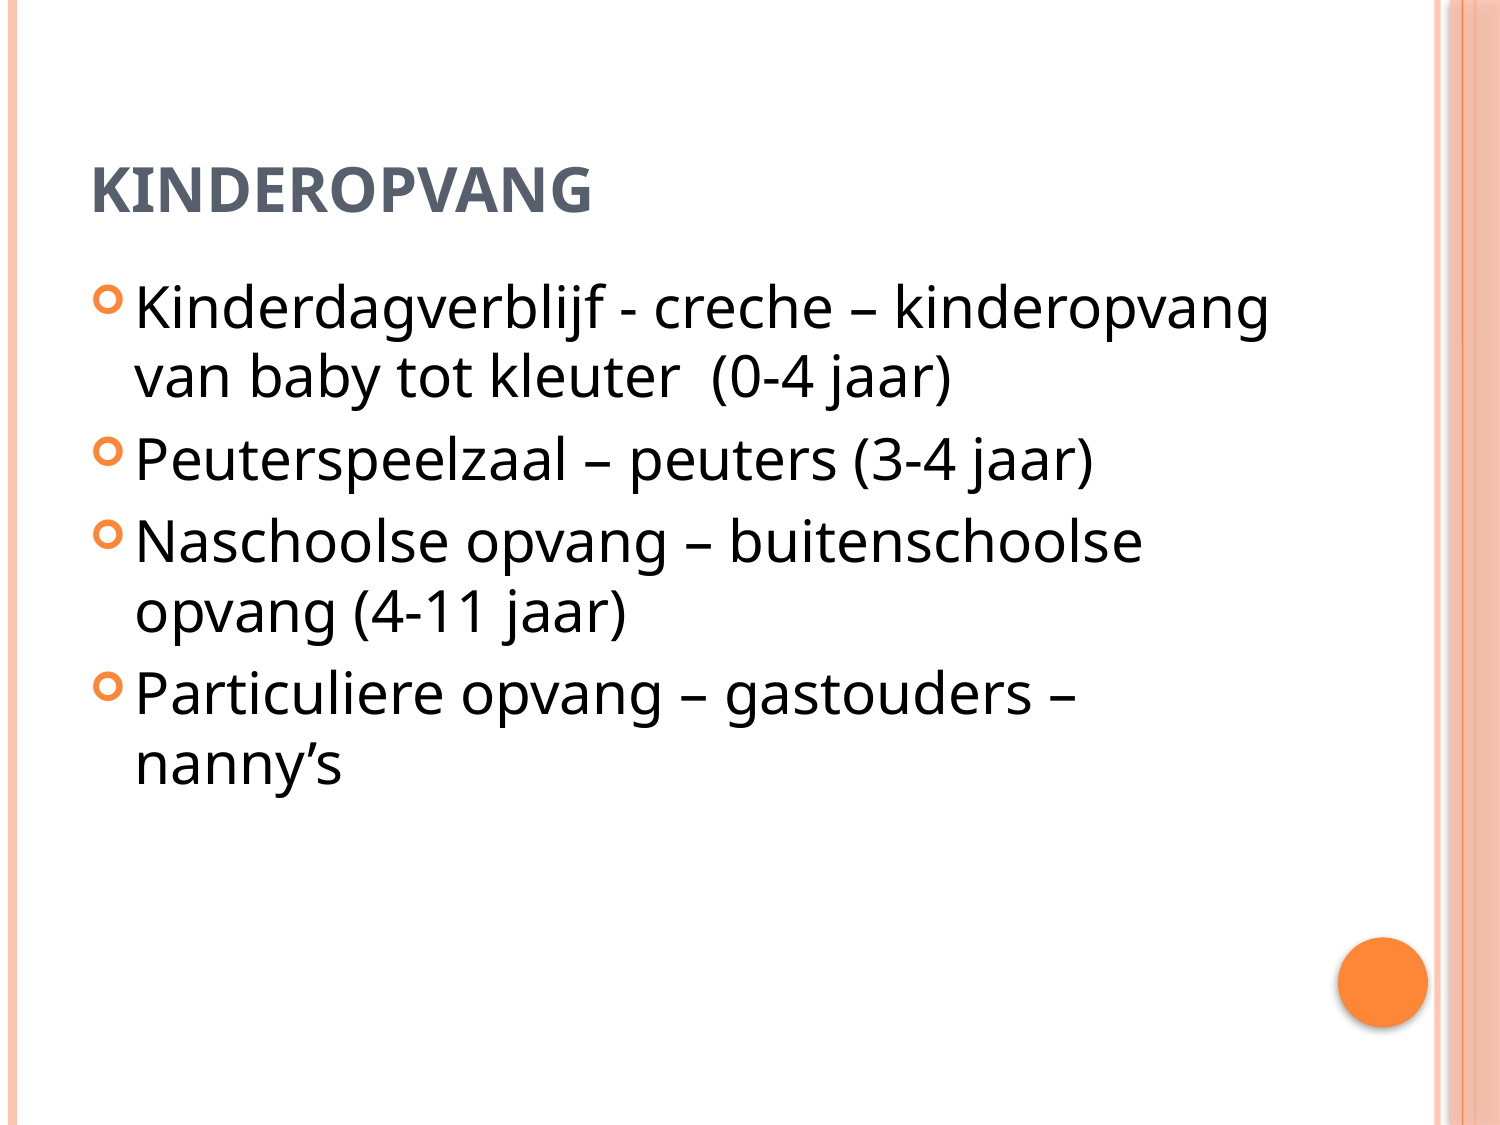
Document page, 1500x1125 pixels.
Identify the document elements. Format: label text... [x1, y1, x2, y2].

list Kinderdagverblijf - creche – kinderopvang van baby tot kleuter (0-4 jaar) Peuterspeelzaal – peuters (3-4 jaar) Naschoolse opvang – buitenschoolse opvang (4-11 jaar) Particuliere opvang – gastouders – nanny’s [75, 262, 1300, 1062]
title Kinderopvang [75, 45, 1300, 233]
